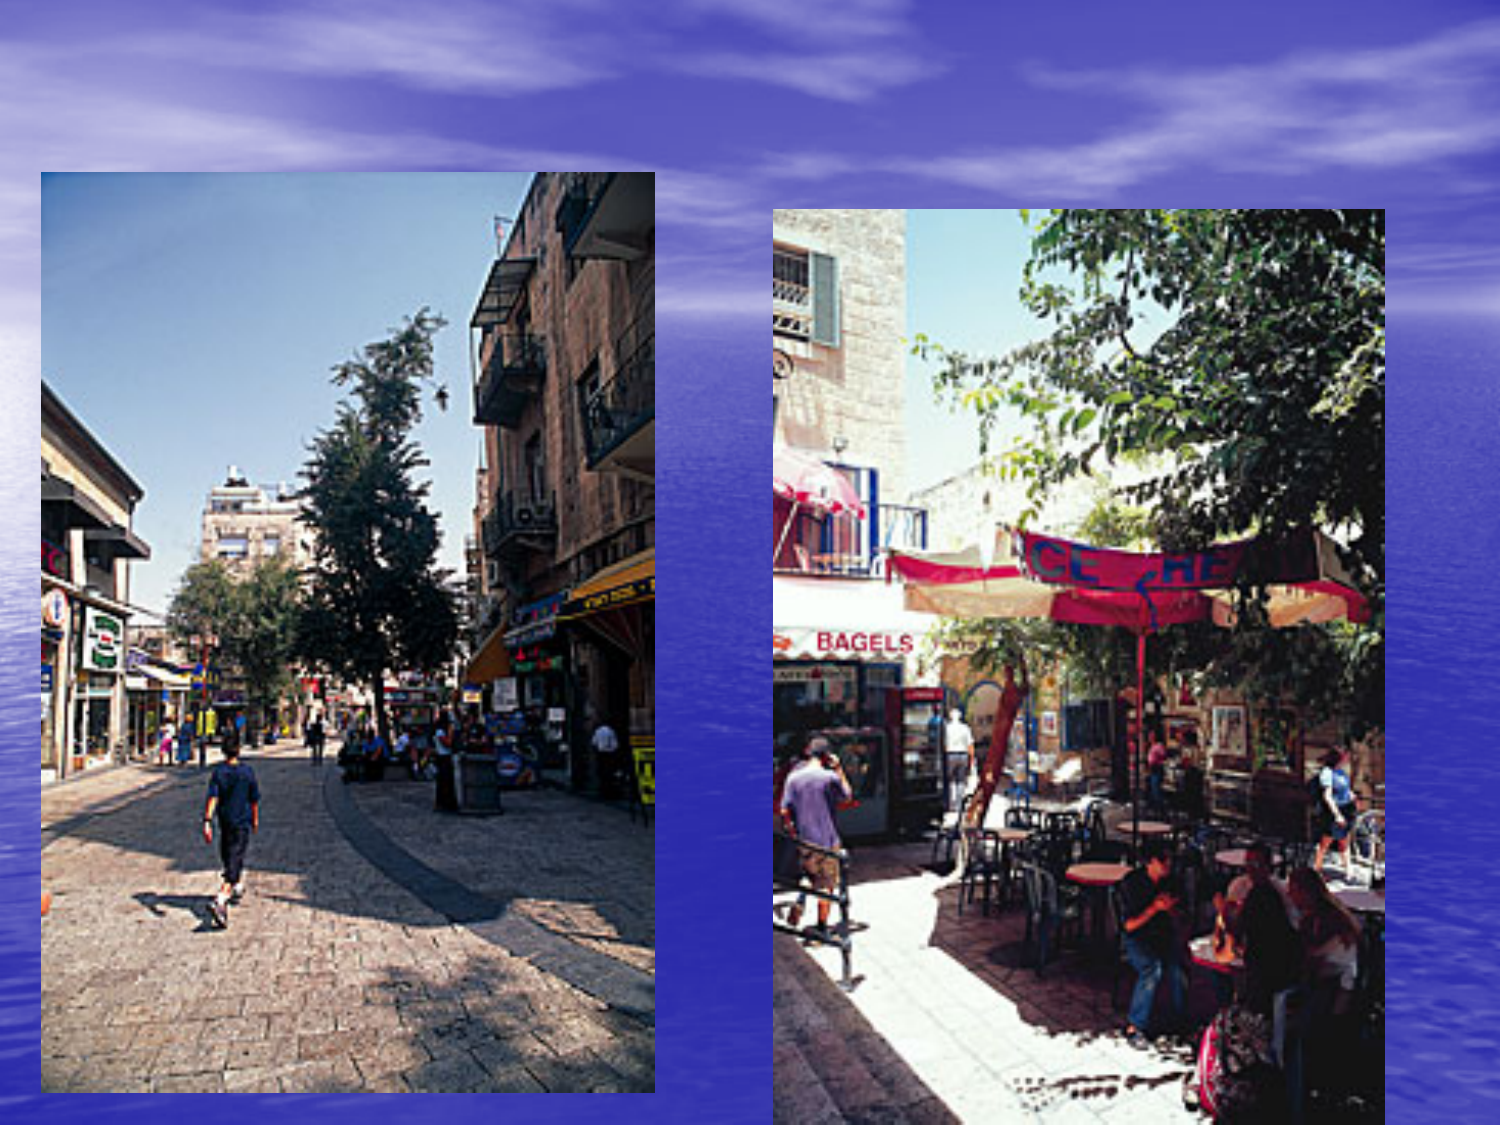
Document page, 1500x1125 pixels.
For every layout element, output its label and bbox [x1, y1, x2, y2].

picture [773, 209, 1385, 1125]
picture [40, 172, 655, 1093]
